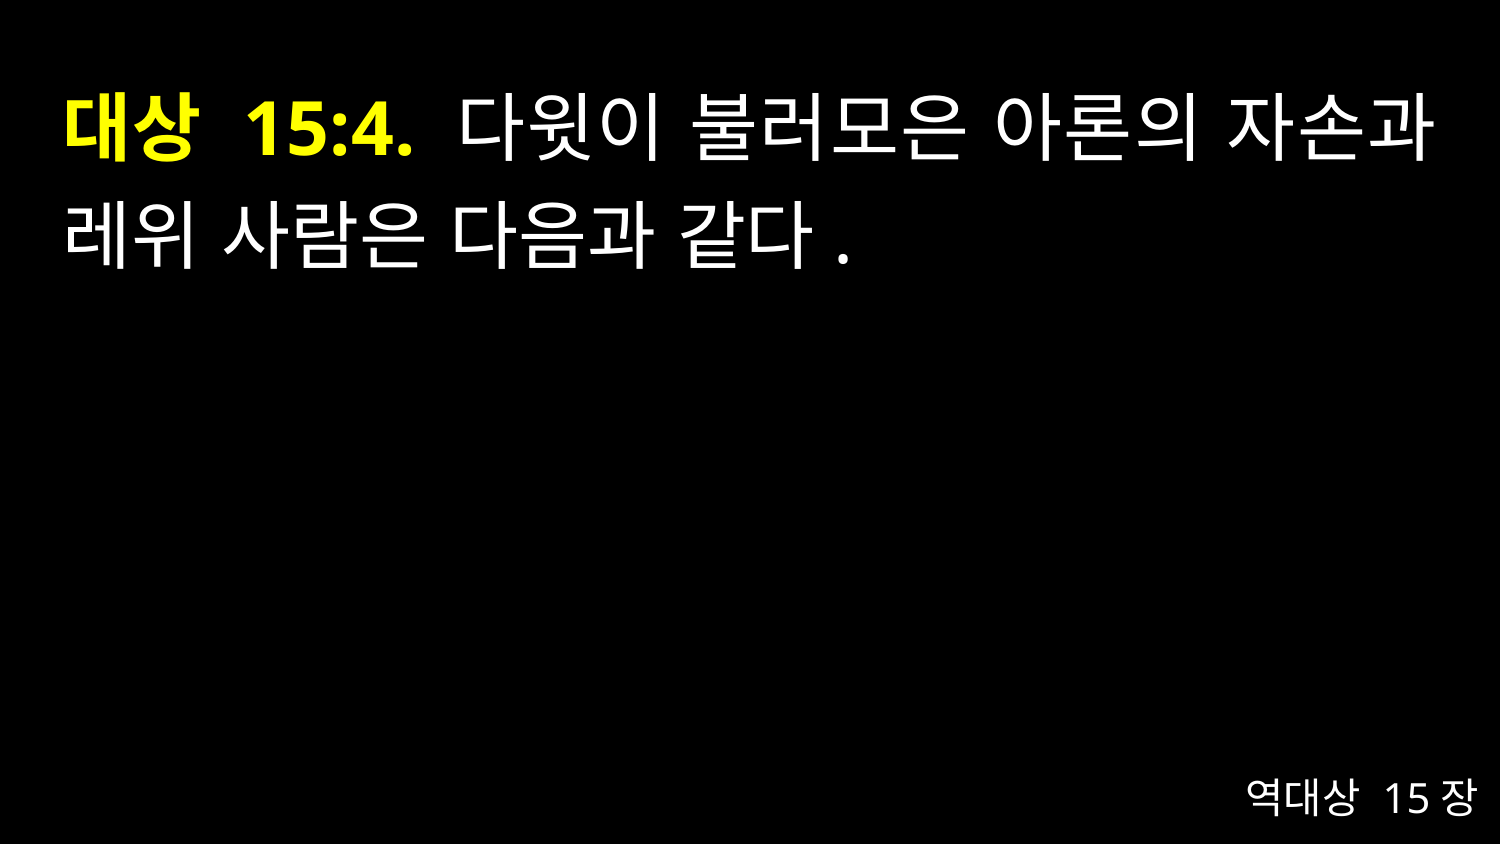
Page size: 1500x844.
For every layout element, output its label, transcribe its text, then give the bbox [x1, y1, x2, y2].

title 대상 15:4. 다윗이 불러모은 아론의 자손과 레위 사람은 다음과 같다. [0, 0, 1500, 844]
subtitle 역대상 15장 [916, 770, 1500, 844]
